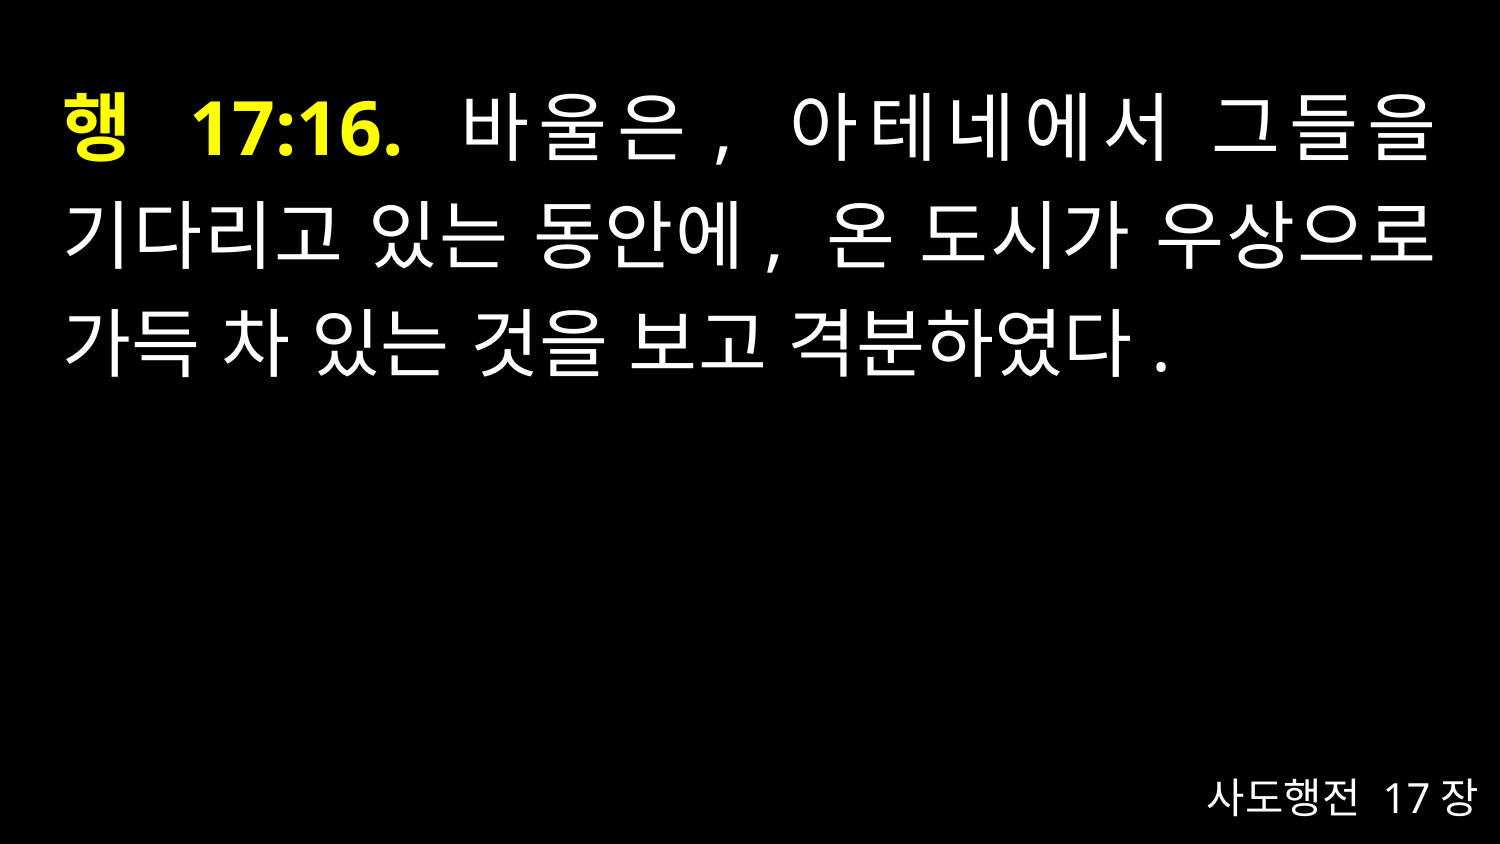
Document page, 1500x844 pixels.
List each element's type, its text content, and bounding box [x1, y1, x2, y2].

title 행 17:16. 바울은, 아테네에서 그들을 기다리고 있는 동안에, 온 도시가 우상으로 가득 차 있는 것을 보고 격분하였다. [0, 0, 1500, 844]
subtitle 사도행전 17장 [916, 770, 1500, 844]
